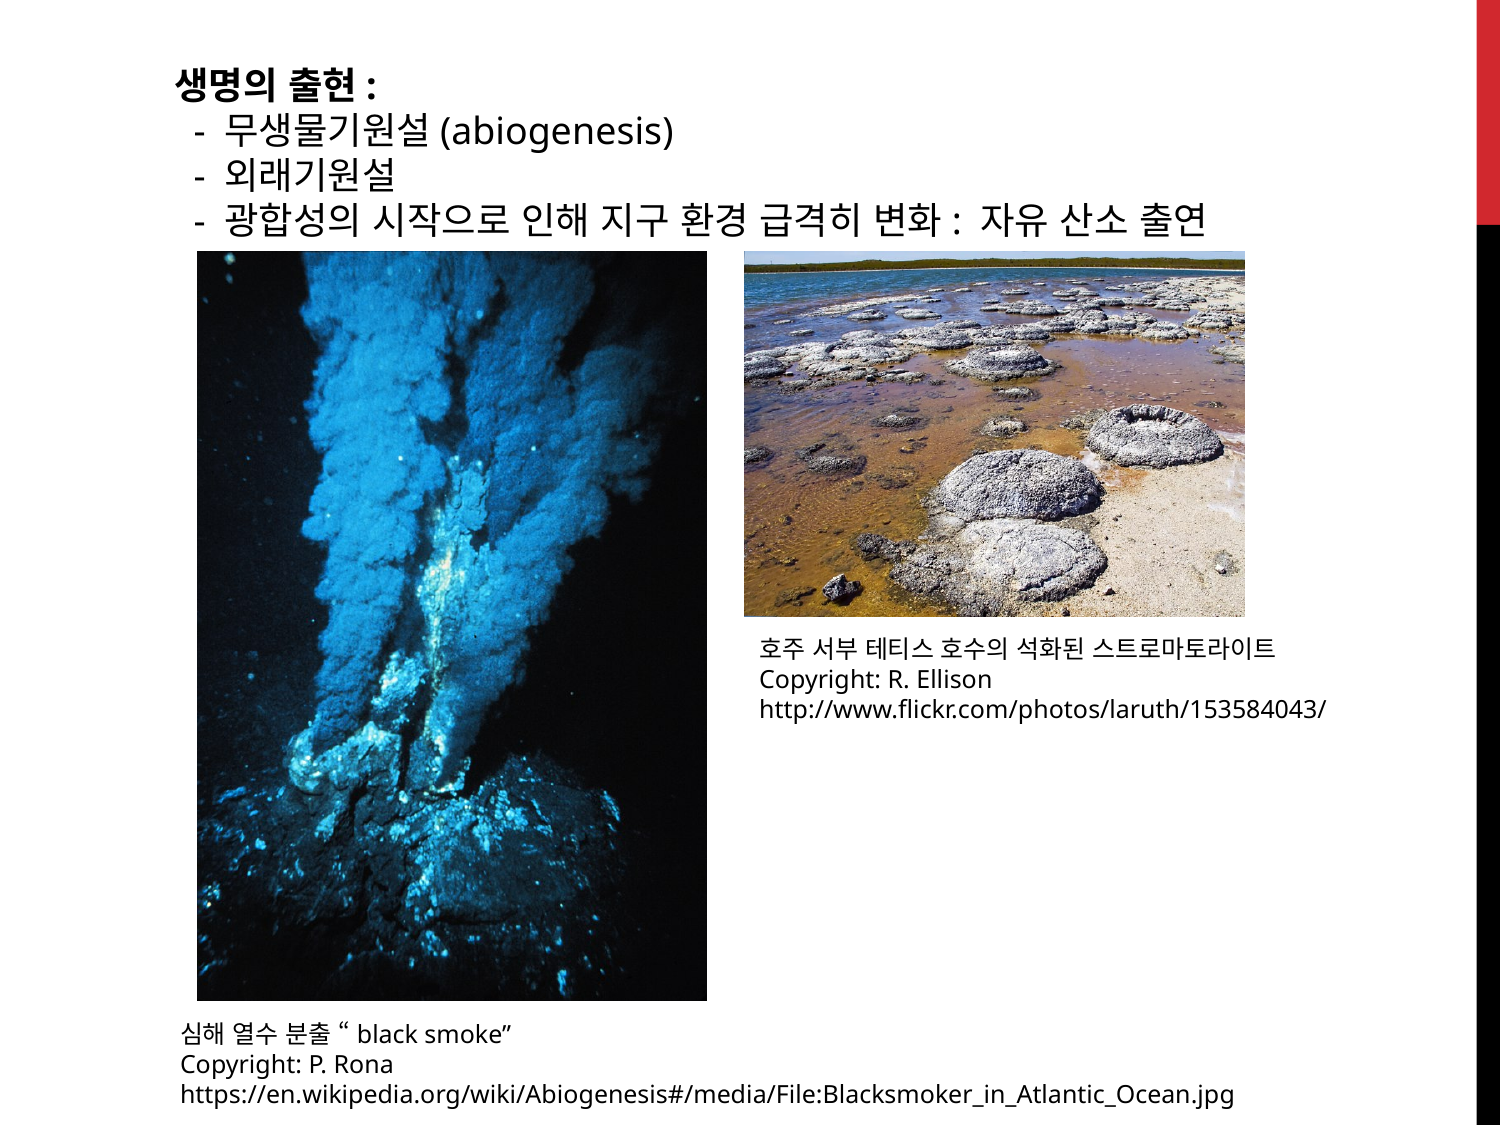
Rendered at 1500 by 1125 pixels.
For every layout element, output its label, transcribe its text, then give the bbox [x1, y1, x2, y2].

text_box 생명의 출현: - 무생물기원설(abiogenesis) - 외래기원설 - 광합성의 시작으로 인해 지구 환경 급격히 변화: 자유 산소 출연 [159, 54, 1365, 250]
text_box 호주 서부 테티스 호수의 석화된 스트로마토라이트 Copyright: R. Ellison http://www.flickr.com/photos/laruth/153584043/ [744, 626, 1400, 731]
picture [196, 250, 707, 1002]
picture [743, 250, 1245, 617]
text_box 심해 열수 분출 “black smoke” Copyright: P. Rona https://en.wikipedia.org/wiki/Abiogenesis#/media/File:Blacksmoker_in_Atlantic_Ocean.jpg [165, 1011, 1252, 1116]
